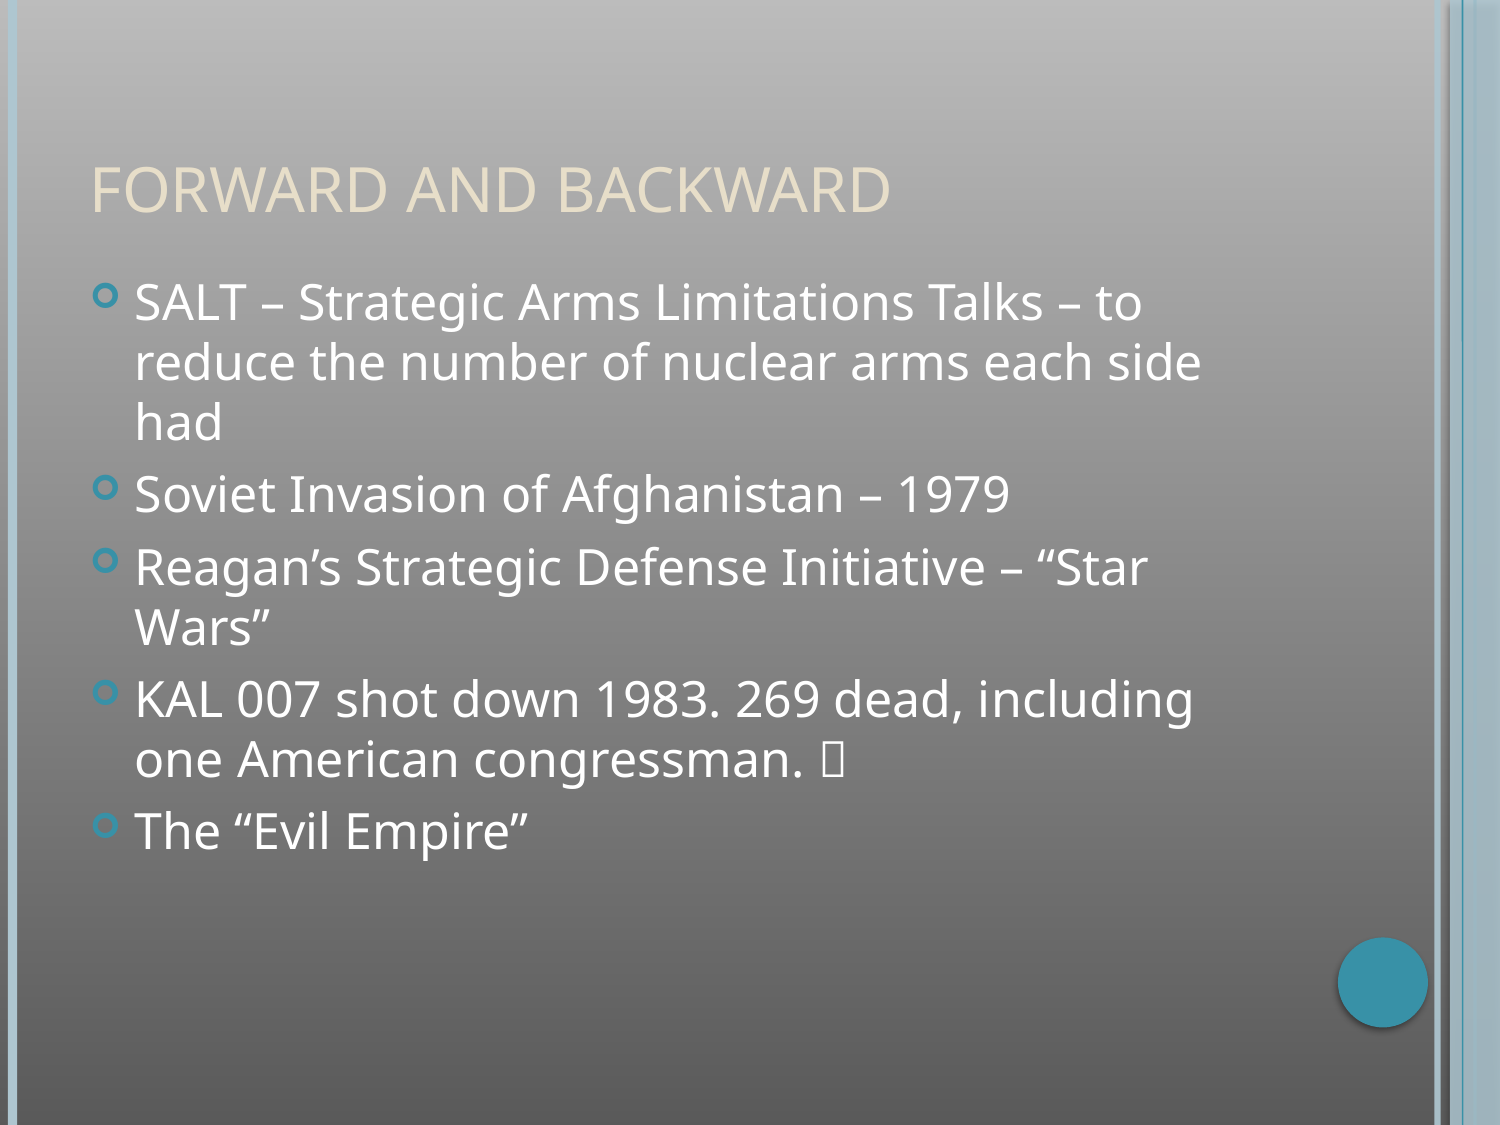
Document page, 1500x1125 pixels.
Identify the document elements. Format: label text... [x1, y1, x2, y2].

list SALT – Strategic Arms Limitations Talks – to reduce the number of nuclear arms each side had Soviet Invasion of Afghanistan – 1979 Reagan’s Strategic Defense Initiative – “Star Wars” KAL 007 shot down 1983. 269 dead, including one American congressman.  The “Evil Empire” [75, 262, 1300, 1062]
title Forward and Backward [75, 45, 1300, 233]
